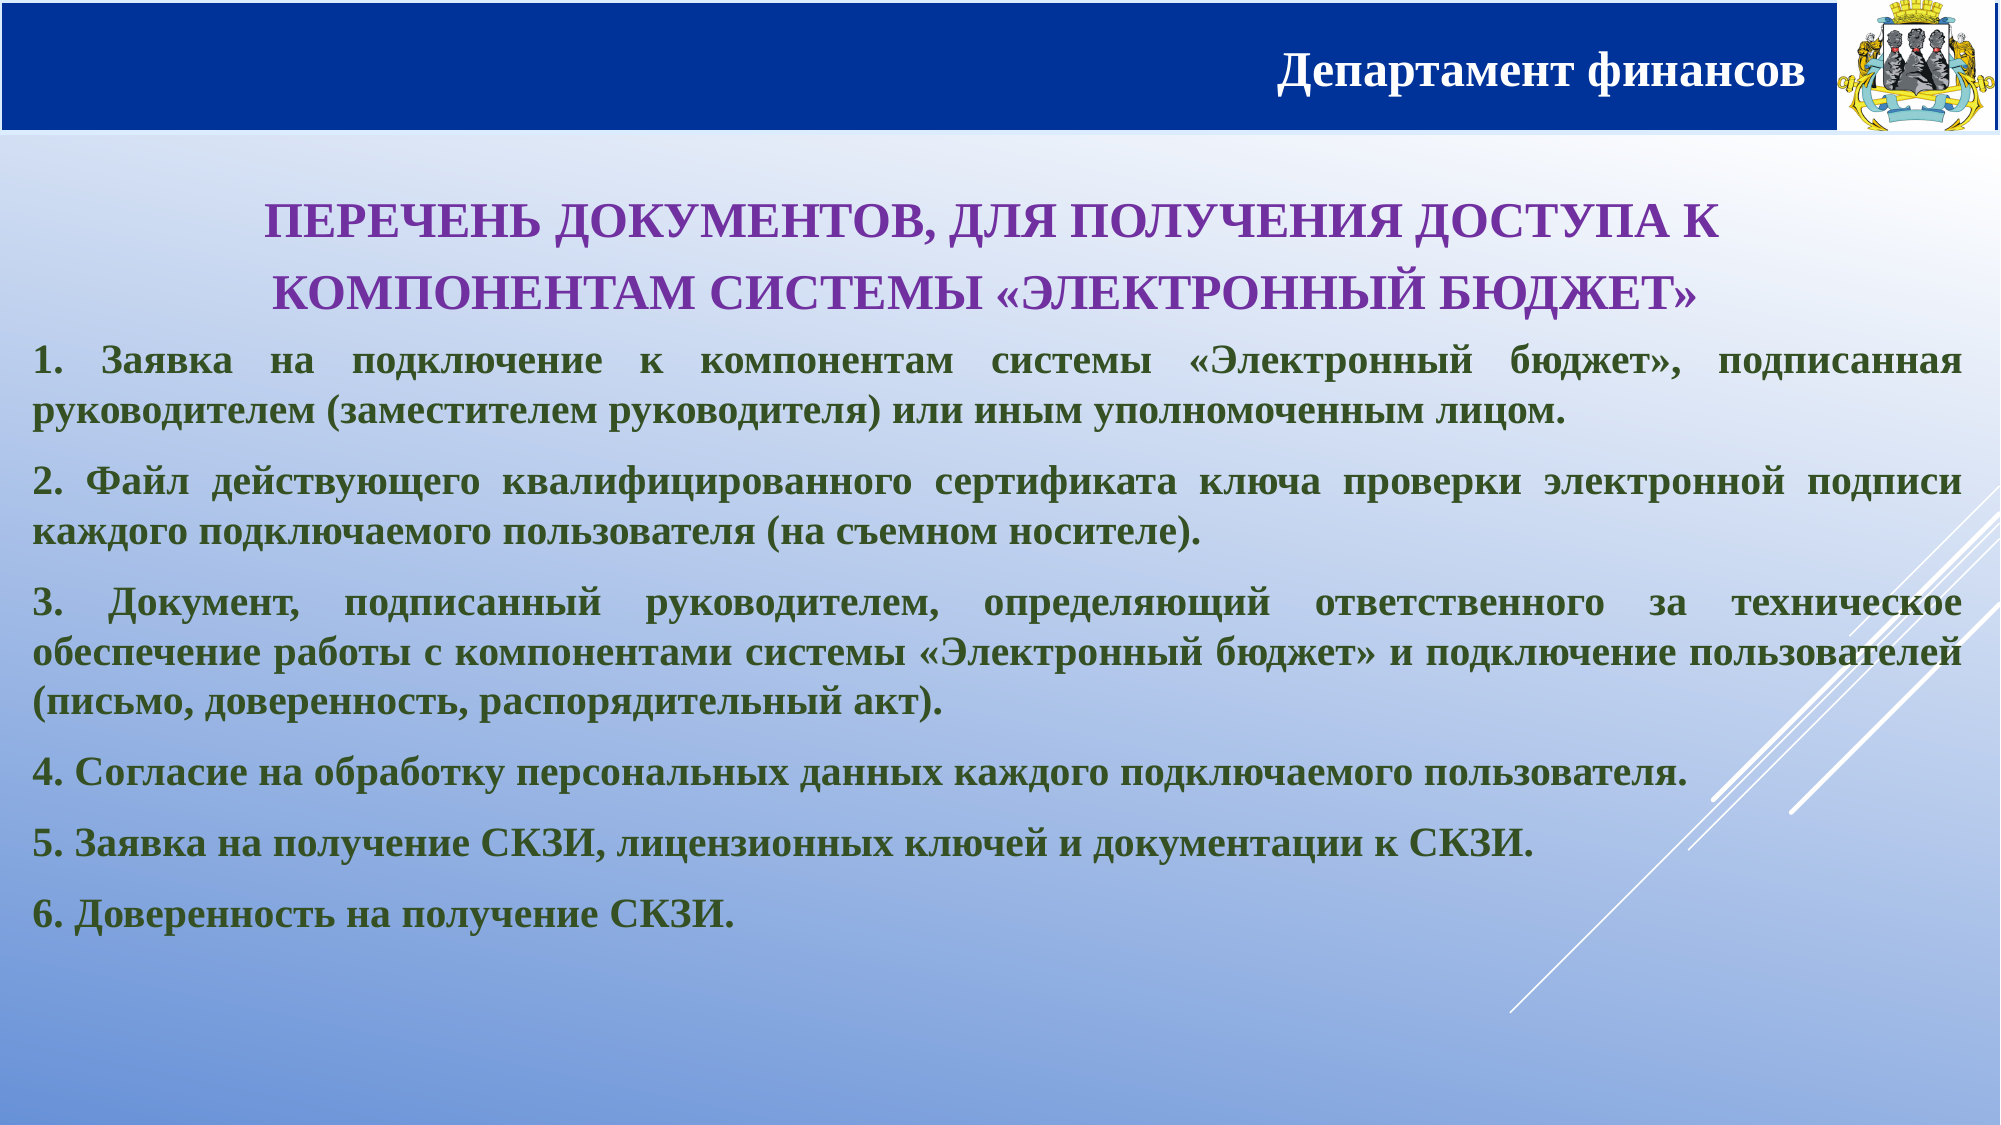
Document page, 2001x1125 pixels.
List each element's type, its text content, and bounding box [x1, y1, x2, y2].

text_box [1059, 830, 1311, 838]
text_box 1. Заявка на подключение к компонентам системы «Электронный бюджет», подписанная руководителем (заместителем руководителя) или иным уполномоченным лицом. 2. Файл действующего квалифицированного сертификата ключа проверки электронной подписи каждого подключаемого пользователя (на съемном носителе). 3. Документ, подписанный руководителем, определяющий ответственного за техническое обеспечение работы с компонентами системы «Электронный бюджет» и подключение пользователей (письмо, доверенность, распорядительный акт). 4. Согласие на обработку персональных данных каждого подключаемого пользователя. 5. Заявка на получение СКЗИ, лицензионных ключей и документации к СКЗИ. 6. Доверенность на получение СКЗИ. [17, 324, 1978, 1081]
text_box Департамент финансов [0, 0, 2000, 134]
title ПЕРЕЧЕНЬ ДОКУМЕНТОВ, ДЛЯ ПОЛУЧЕНИЯ ДОСТУПА К КОМПОНЕНТАМ СИСТЕМЫ «ЭЛЕКТРОННЫЙ БЮДЖЕТ» [68, 134, 1917, 324]
picture [1837, 0, 1995, 131]
